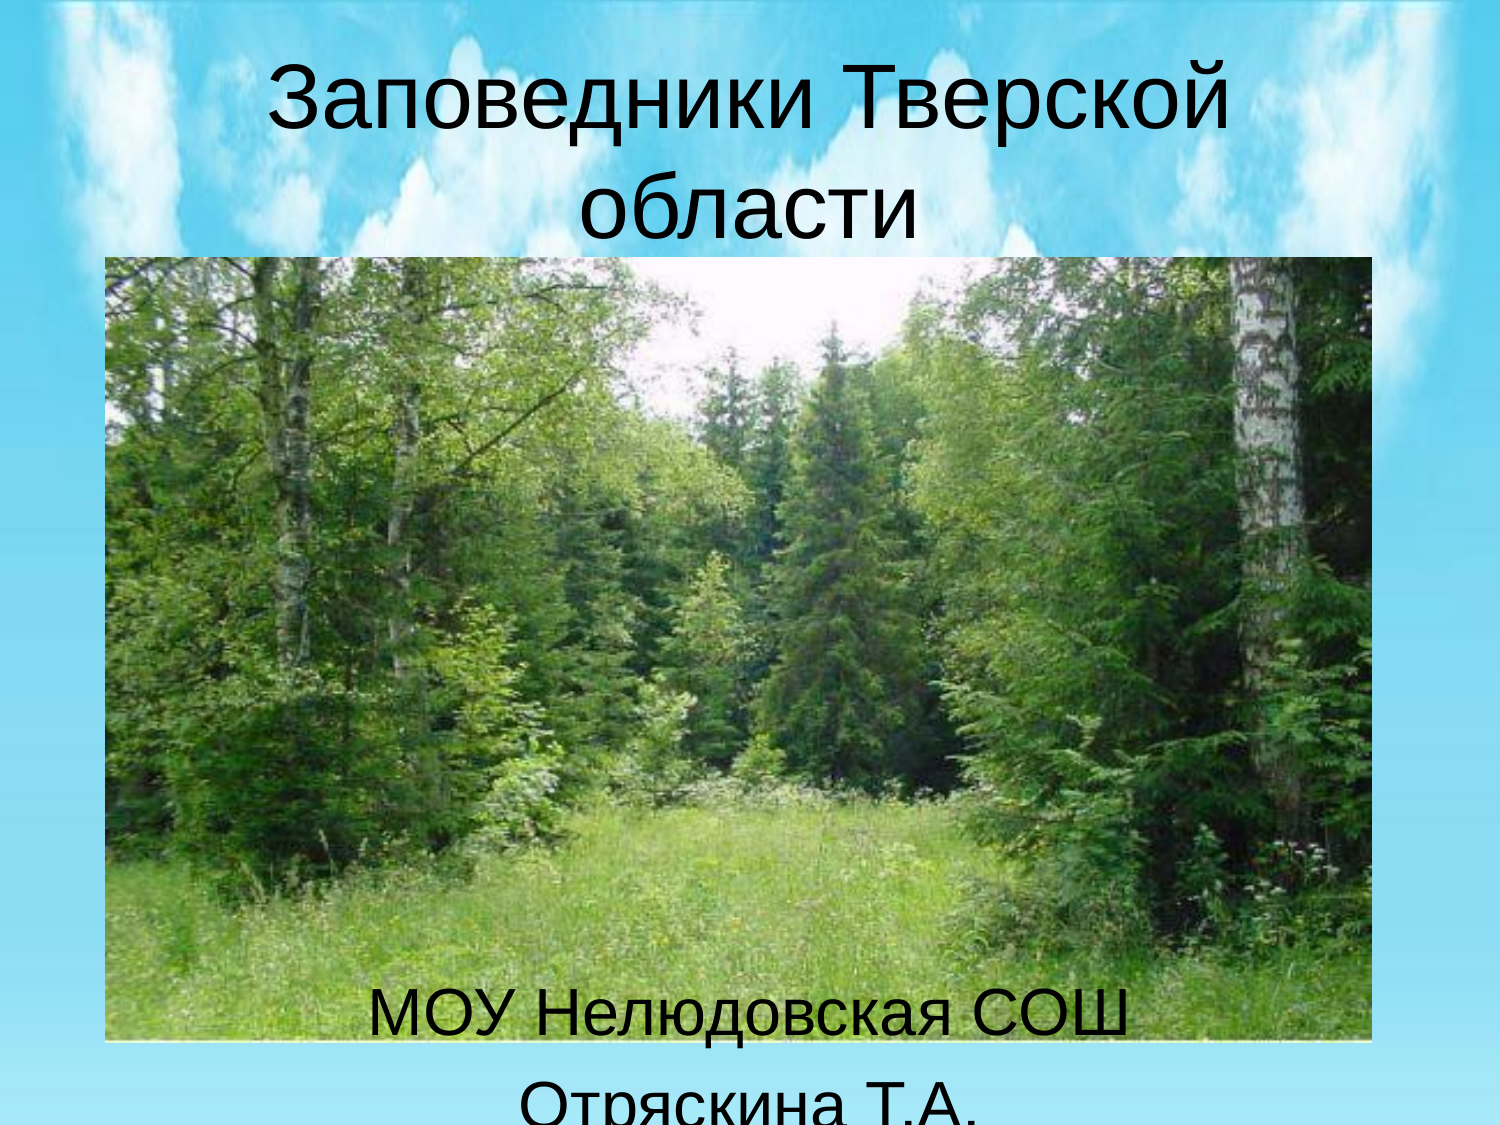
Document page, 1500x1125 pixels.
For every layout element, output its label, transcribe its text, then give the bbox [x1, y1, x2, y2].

title Заповедники Тверской области [112, 0, 1388, 294]
subtitle МОУ Нелюдовская СОШ Отряскина Т.А. [224, 1052, 1276, 1102]
picture [0, 0, 1500, 1125]
